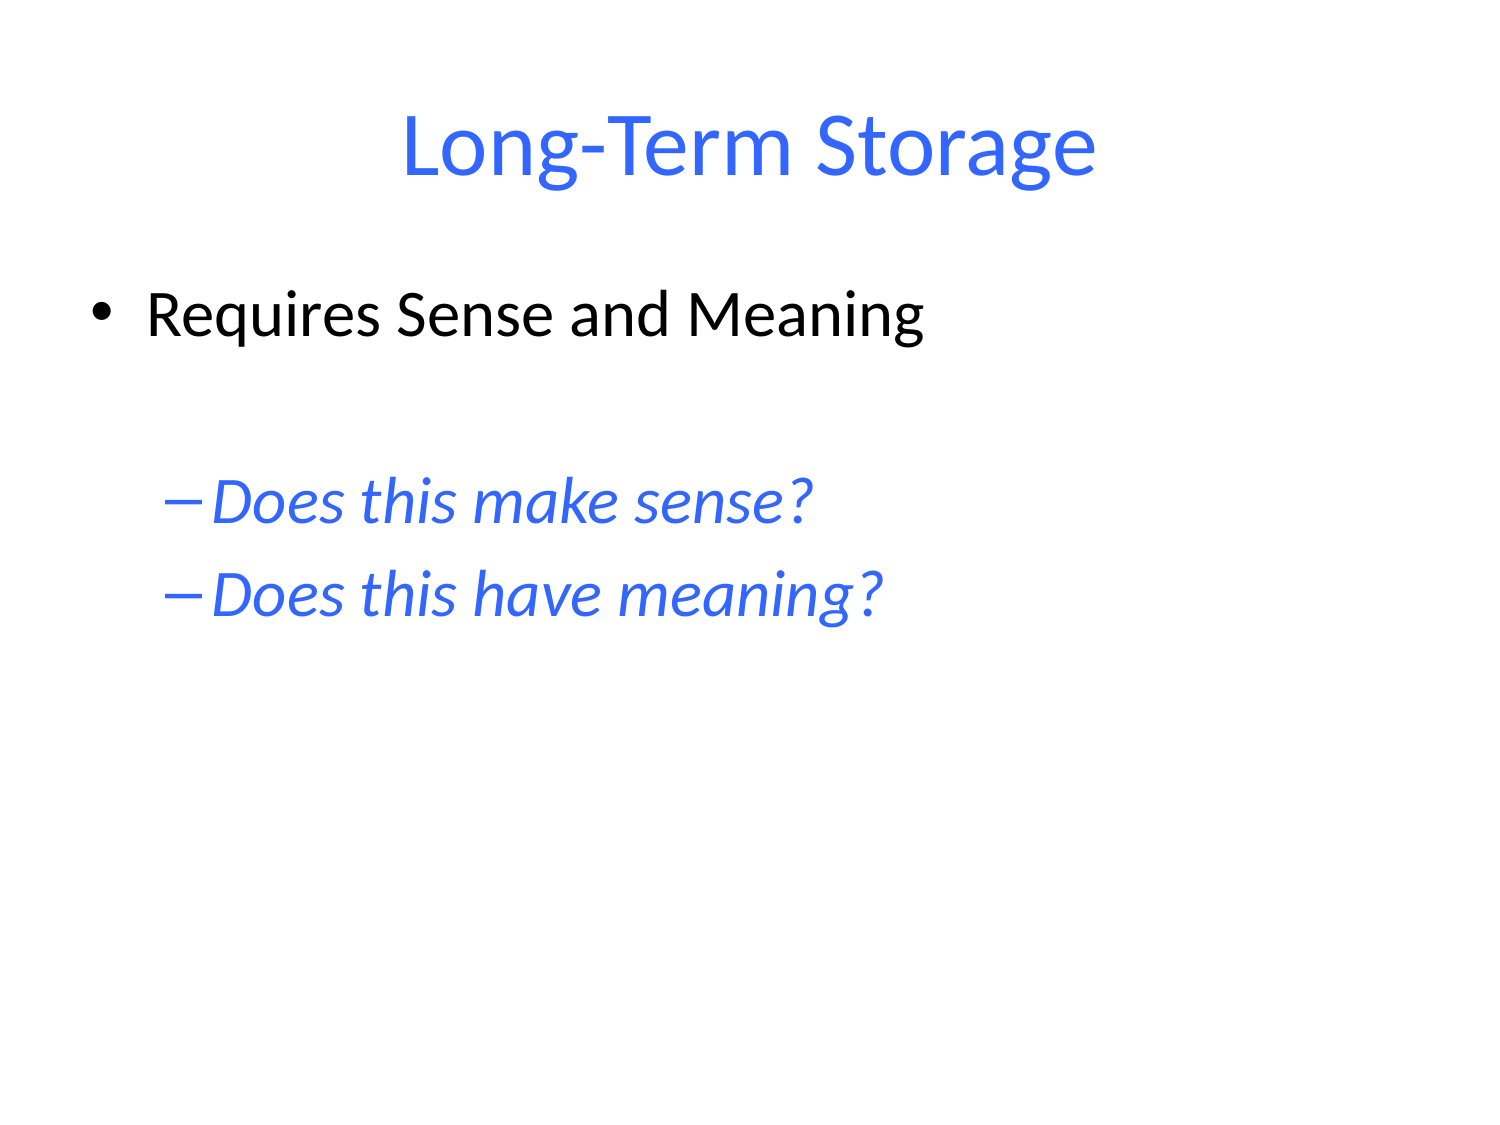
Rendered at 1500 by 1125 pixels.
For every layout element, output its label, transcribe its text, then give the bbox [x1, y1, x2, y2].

list Requires Sense and Meaning Does this make sense? Does this have meaning? [75, 262, 1425, 1005]
title Long-Term Storage [75, 45, 1425, 233]
